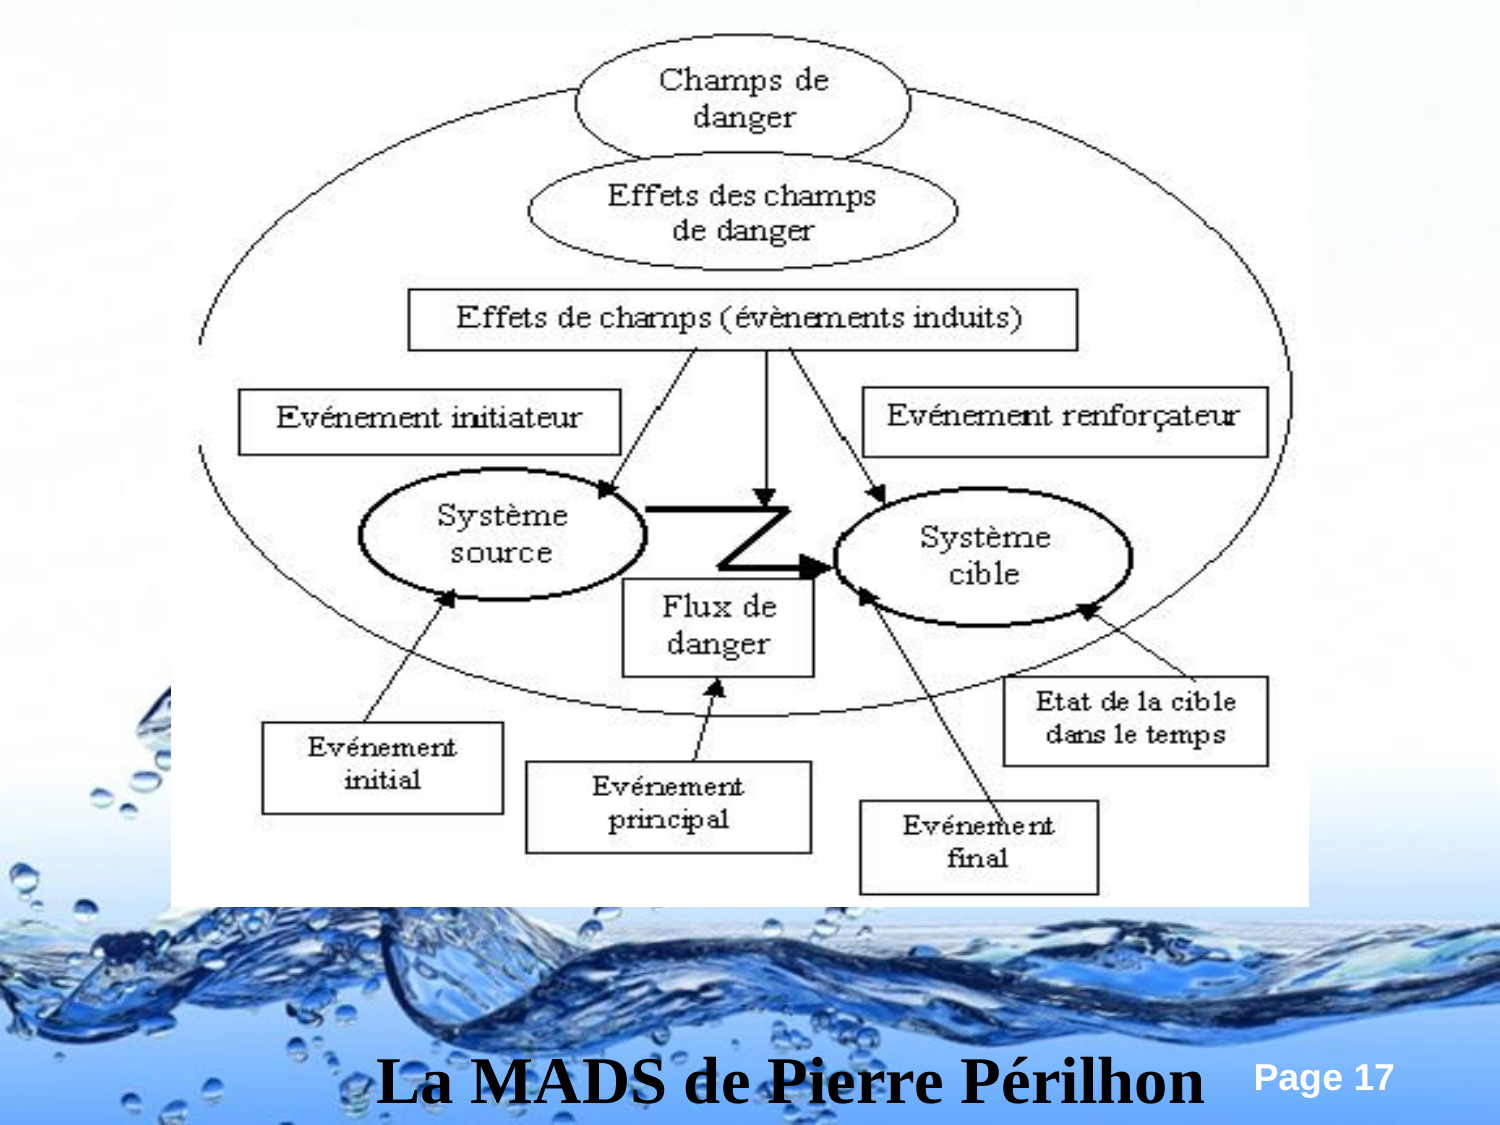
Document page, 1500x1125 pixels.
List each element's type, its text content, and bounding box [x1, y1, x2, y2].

text_box La MADS de Pierre Périlhon [360, 1029, 1223, 1124]
picture [0, 0, 1500, 1125]
